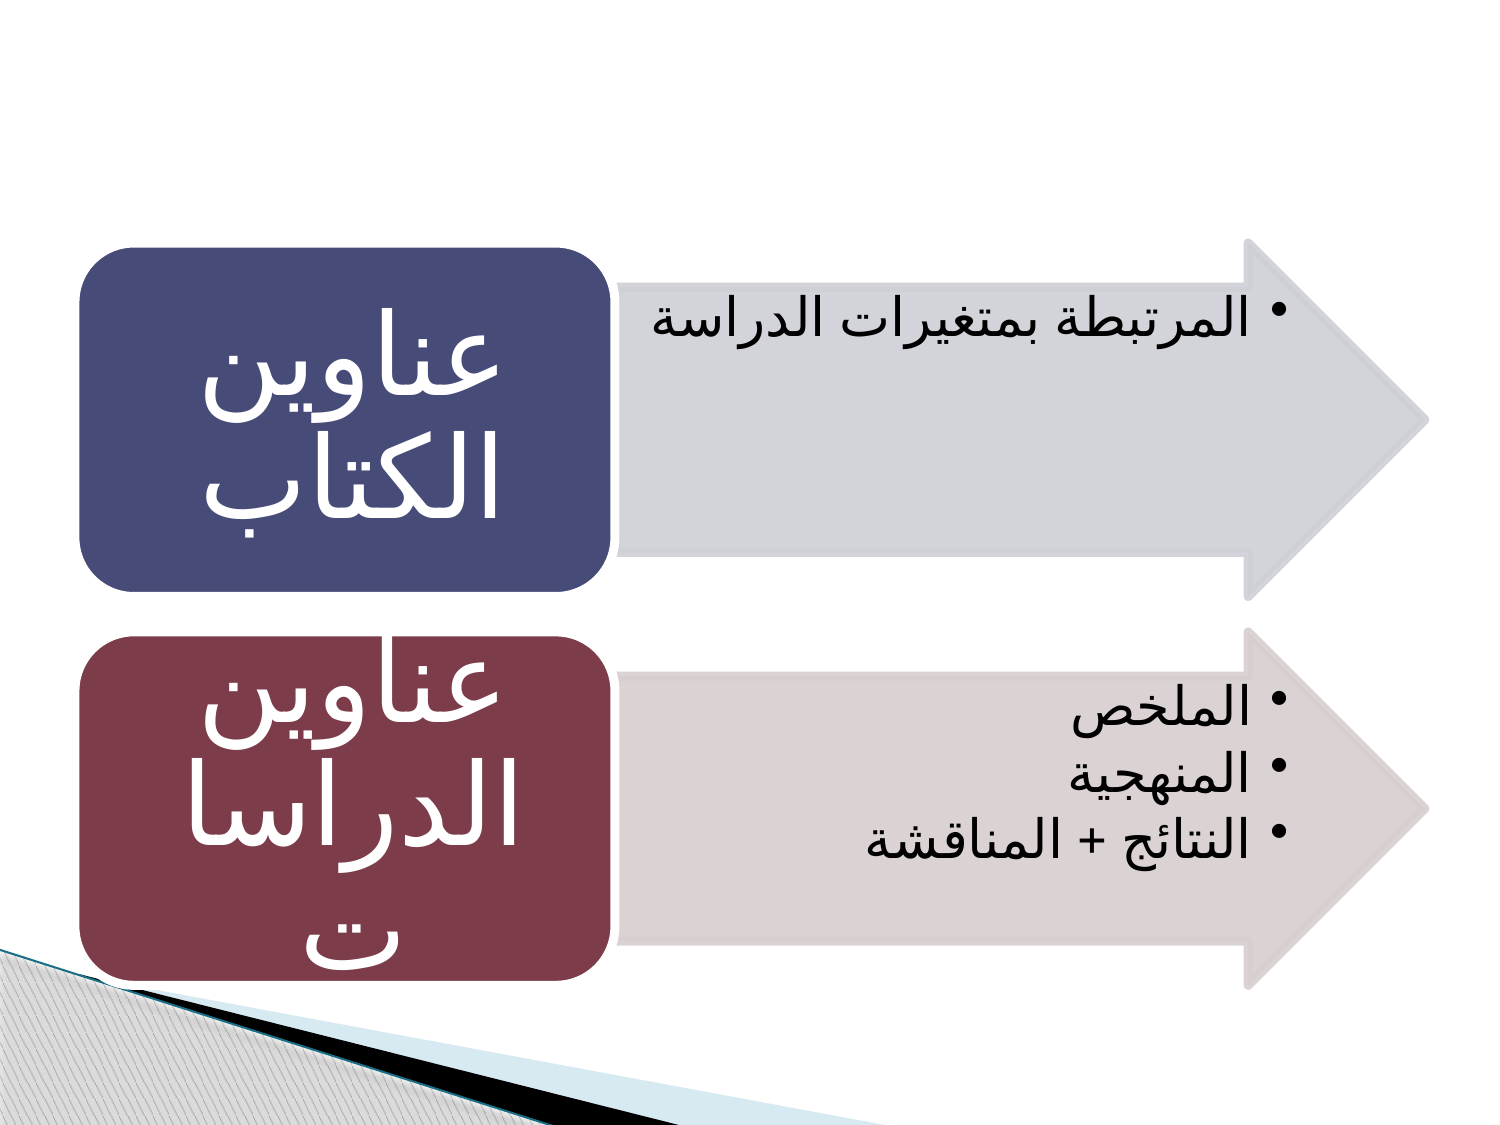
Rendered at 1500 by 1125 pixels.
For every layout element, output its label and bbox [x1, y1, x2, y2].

list [74, 242, 1426, 986]
